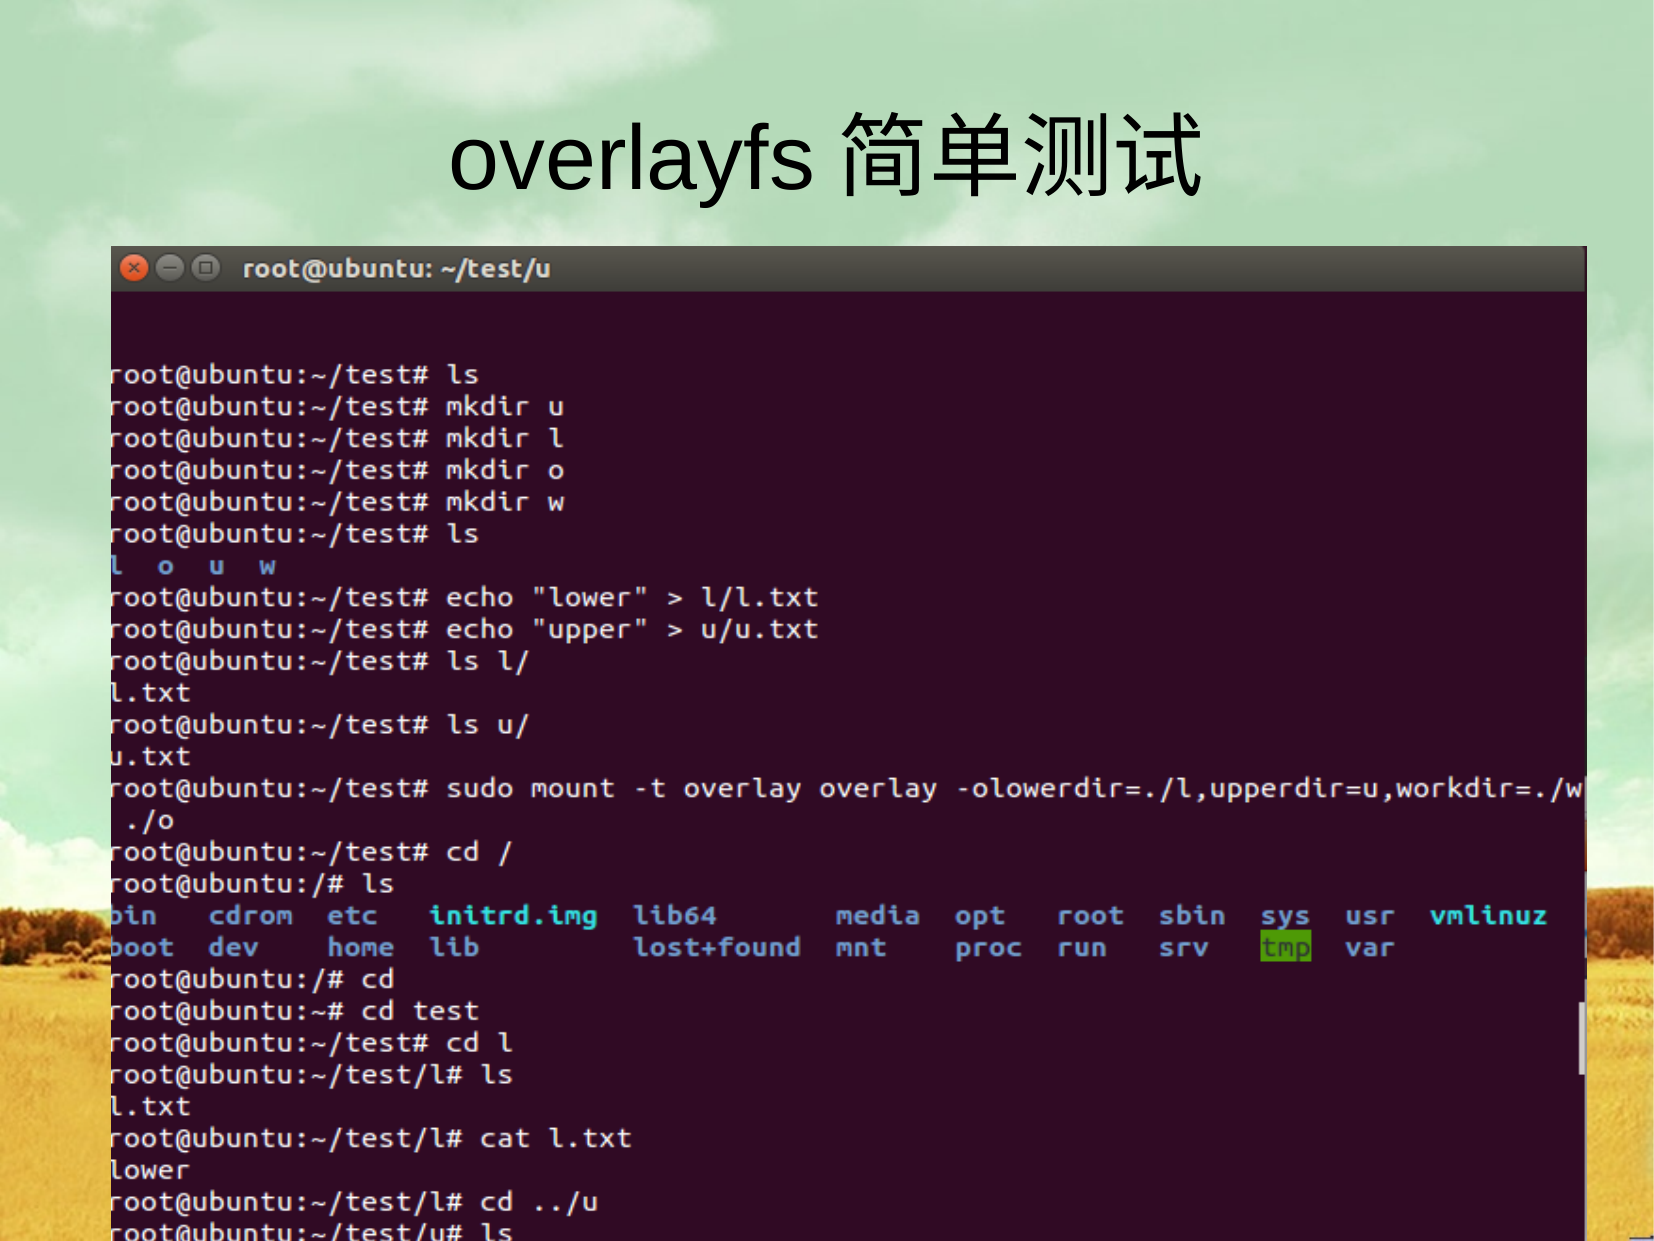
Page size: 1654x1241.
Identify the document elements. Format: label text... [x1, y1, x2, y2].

text_box overlayfs简单测试 [82, 49, 1571, 257]
picture [0, 0, 1654, 1241]
